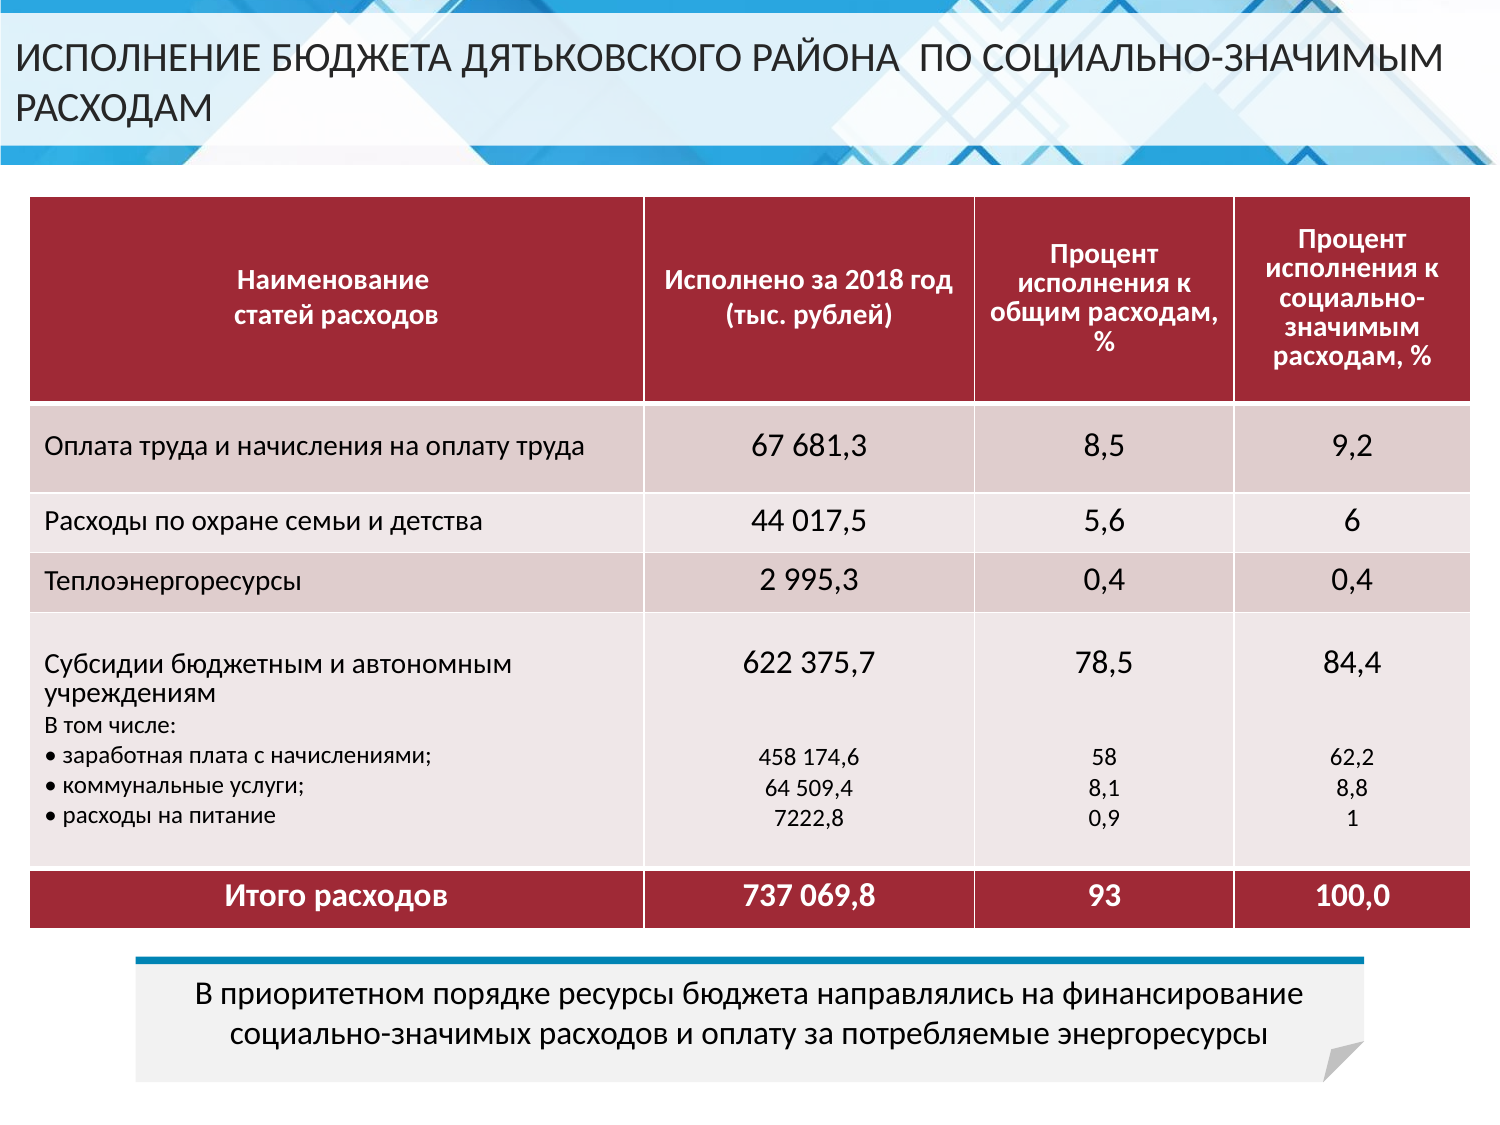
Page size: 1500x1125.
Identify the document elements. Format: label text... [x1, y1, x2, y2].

table_cell 78,5 58 8,1 0,9 [975, 613, 1233, 866]
table_cell 0,4 [1235, 553, 1470, 612]
table_cell 737 069,8 [645, 871, 974, 928]
table_cell 100,0 [1235, 871, 1470, 928]
table_cell 0,4 [975, 553, 1233, 612]
text_box В приоритетном порядке ресурсы бюджета направлялись на финансирование социально-значимых расходов и оплату за потребляемые энергоресурсы [135, 966, 1365, 1083]
table_cell Оплата труда и начисления на оплату труда [30, 406, 643, 492]
table_cell 622 375,7 458 174,6 64 509,4 7222,8 [645, 613, 974, 866]
table_cell 67 681,3 [645, 406, 974, 492]
table_header Процент исполнения к общим расходам, % [975, 197, 1233, 401]
table_cell Теплоэнергоресурсы [30, 553, 643, 612]
table_header Процент исполнения к социально-значимым расходам, % [1235, 197, 1470, 401]
table_cell 6 [1235, 494, 1470, 552]
table_cell 8,5 [975, 406, 1233, 492]
text_box [134, 955, 1366, 966]
table_cell 93 [975, 871, 1233, 928]
table_cell Расходы по охране семьи и детства [30, 494, 643, 552]
table_cell 84,4 62,2 8,8 1 [1235, 613, 1470, 866]
table_header Исполнено за 2018 год (тыс. рублей) [645, 197, 974, 401]
table_cell 2 995,3 [645, 553, 974, 612]
table_cell Субсидии бюджетным и автономным учреждениям В том числе: • заработная плата с начислениями; • коммунальные услуги; • расходы на питание [30, 613, 643, 866]
table_cell Итого расходов [30, 871, 643, 928]
table_cell 9,2 [1235, 406, 1470, 492]
table_cell 44 017,5 [645, 494, 974, 552]
title ИСПОЛНЕНИЕ БЮДЖЕТА ДЯТЬКОВСКОГО РАЙОНА ПО СОЦИАЛЬНО-ЗНАЧИМЫМ РАСХОДАМ [0, 13, 1500, 146]
picture [0, 146, 1500, 165]
picture [0, 0, 1500, 13]
table_cell 5,6 [975, 494, 1233, 552]
table_header Наименование статей расходов [30, 197, 643, 401]
